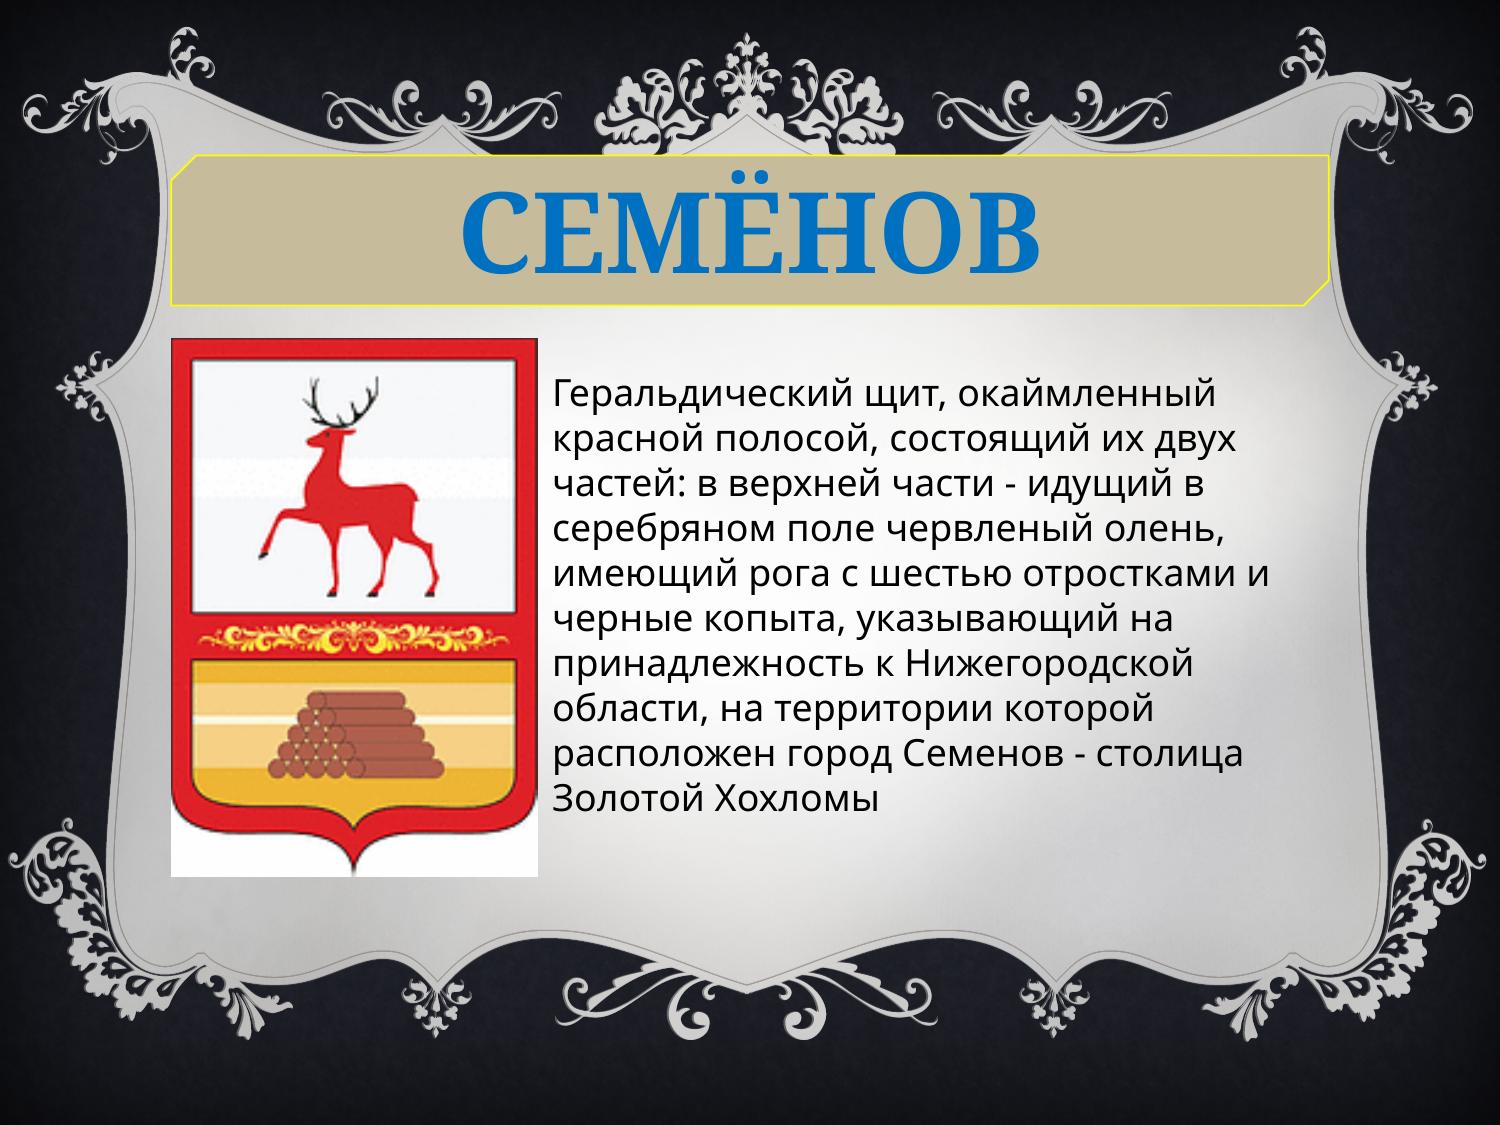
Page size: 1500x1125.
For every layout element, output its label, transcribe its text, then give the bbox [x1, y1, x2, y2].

text_box [170, 154, 1330, 307]
picture [0, 0, 1500, 1125]
text_box Геральдический щит, окаймленный красной полосой, состоящий их двух частей: в верхней части - идущий в серебряном поле червленый олень, имеющий рога с шестью отростками и черные копыта, указывающий на принадлежность к Нижегородской области, на территории которой расположен город Семенов - столица Золотой Хохломы [538, 361, 1288, 827]
text_box семёнов [442, 153, 1058, 304]
